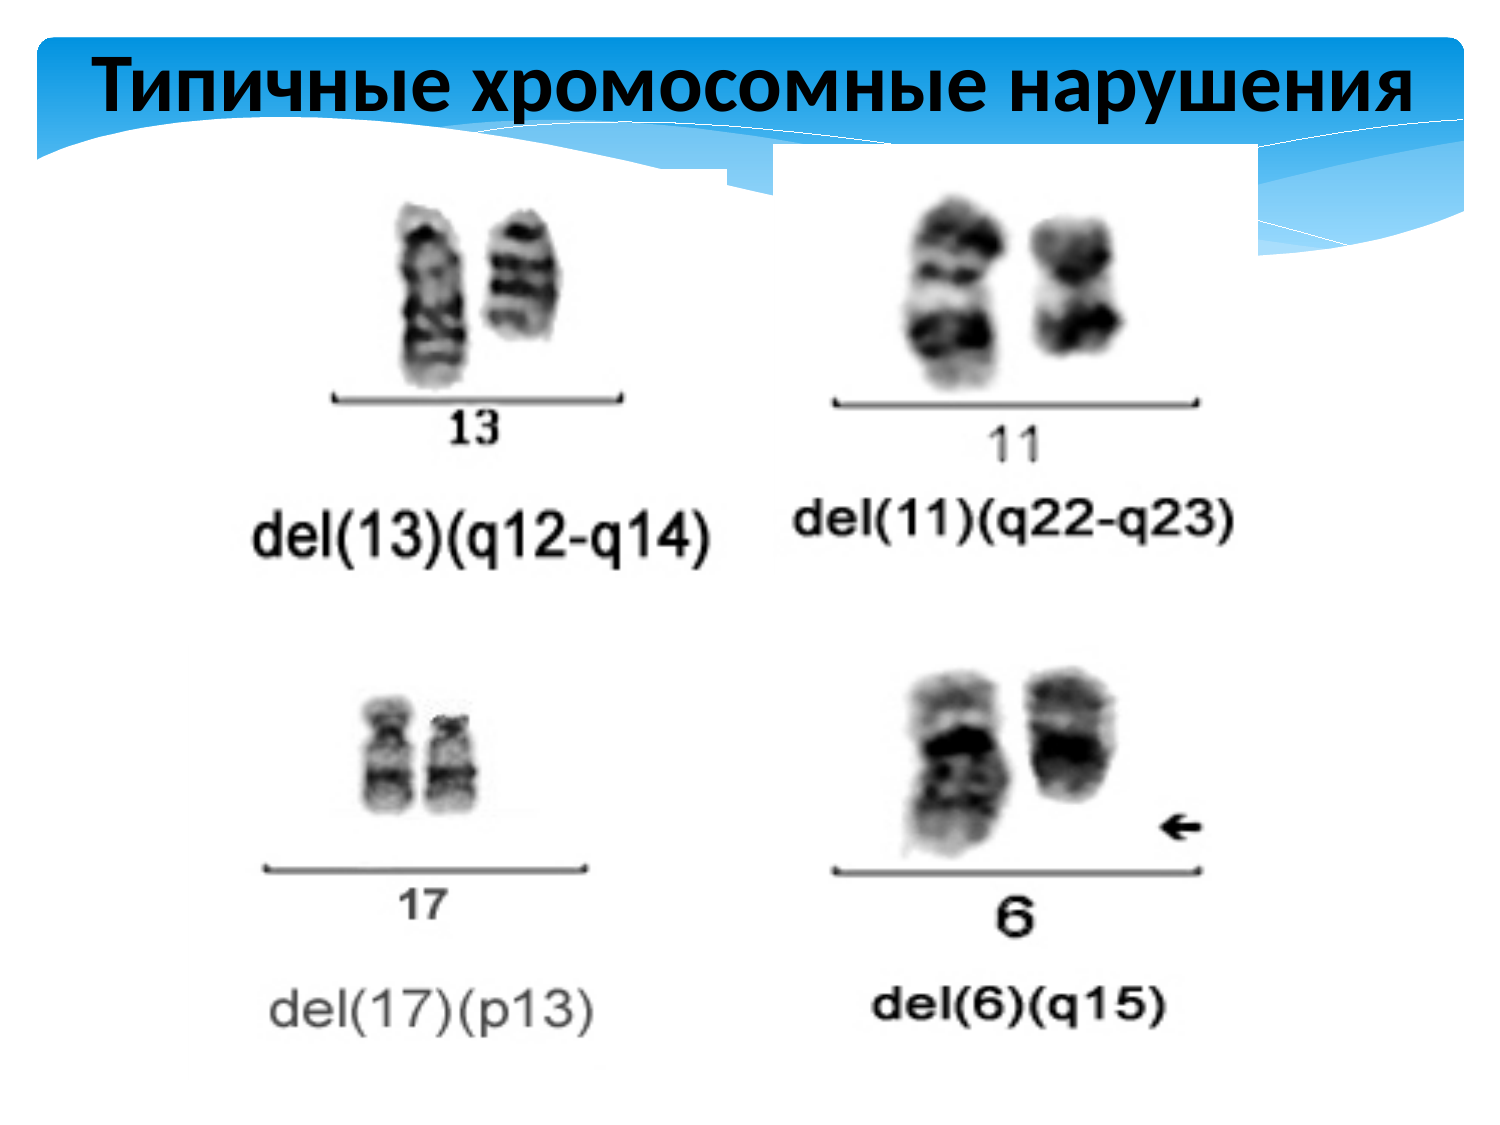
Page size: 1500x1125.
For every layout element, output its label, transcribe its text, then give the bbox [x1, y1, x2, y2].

picture [773, 143, 1258, 575]
picture [187, 645, 684, 1081]
picture [773, 623, 1260, 1071]
picture [229, 169, 727, 622]
text_box Типичные хромосомные нарушения [76, 21, 1471, 136]
